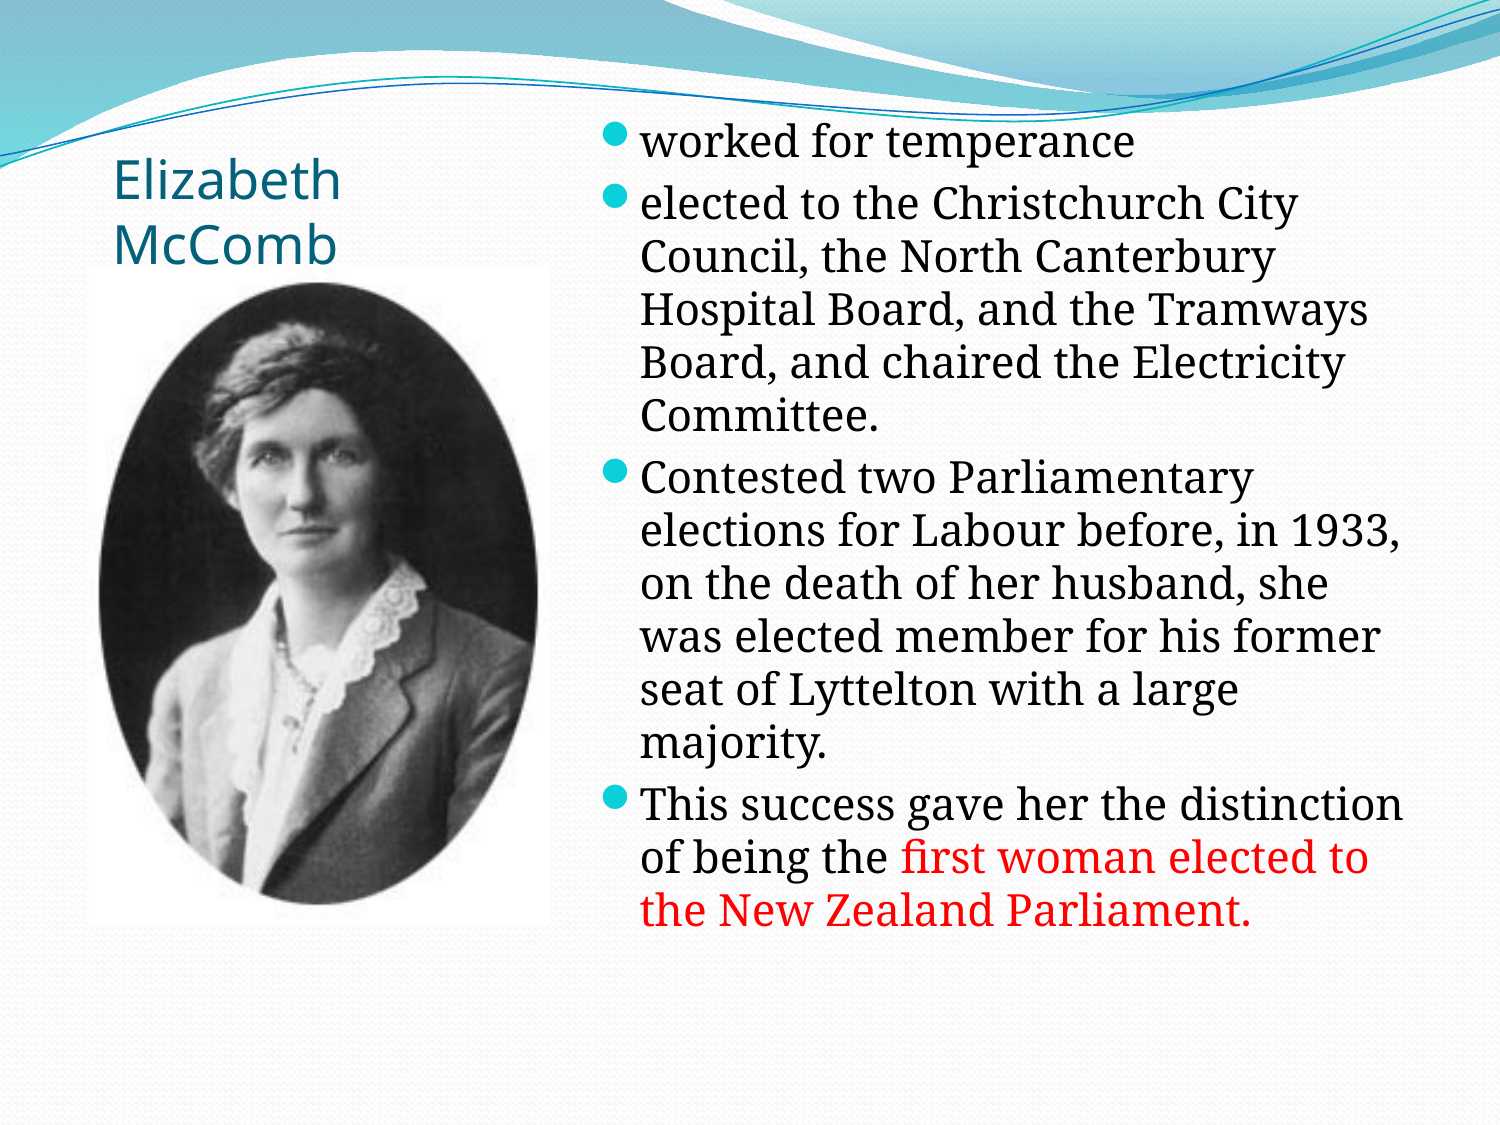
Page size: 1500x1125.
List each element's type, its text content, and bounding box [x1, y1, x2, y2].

title Elizabeth McComb [112, 84, 563, 275]
list worked for temperance elected to the Christchurch City Council, the North Canterbury Hospital Board, and the Tramways Board, and chaired the Electricity Committee. Contested two Parliamentary elections for Labour before, in 1933, on the death of her husband, she was elected member for his former seat of Lyttelton with a large majority. This success gave her the distinction of being the first woman elected to the New Zealand Parliament. [584, 113, 1424, 1074]
picture [88, 266, 550, 924]
